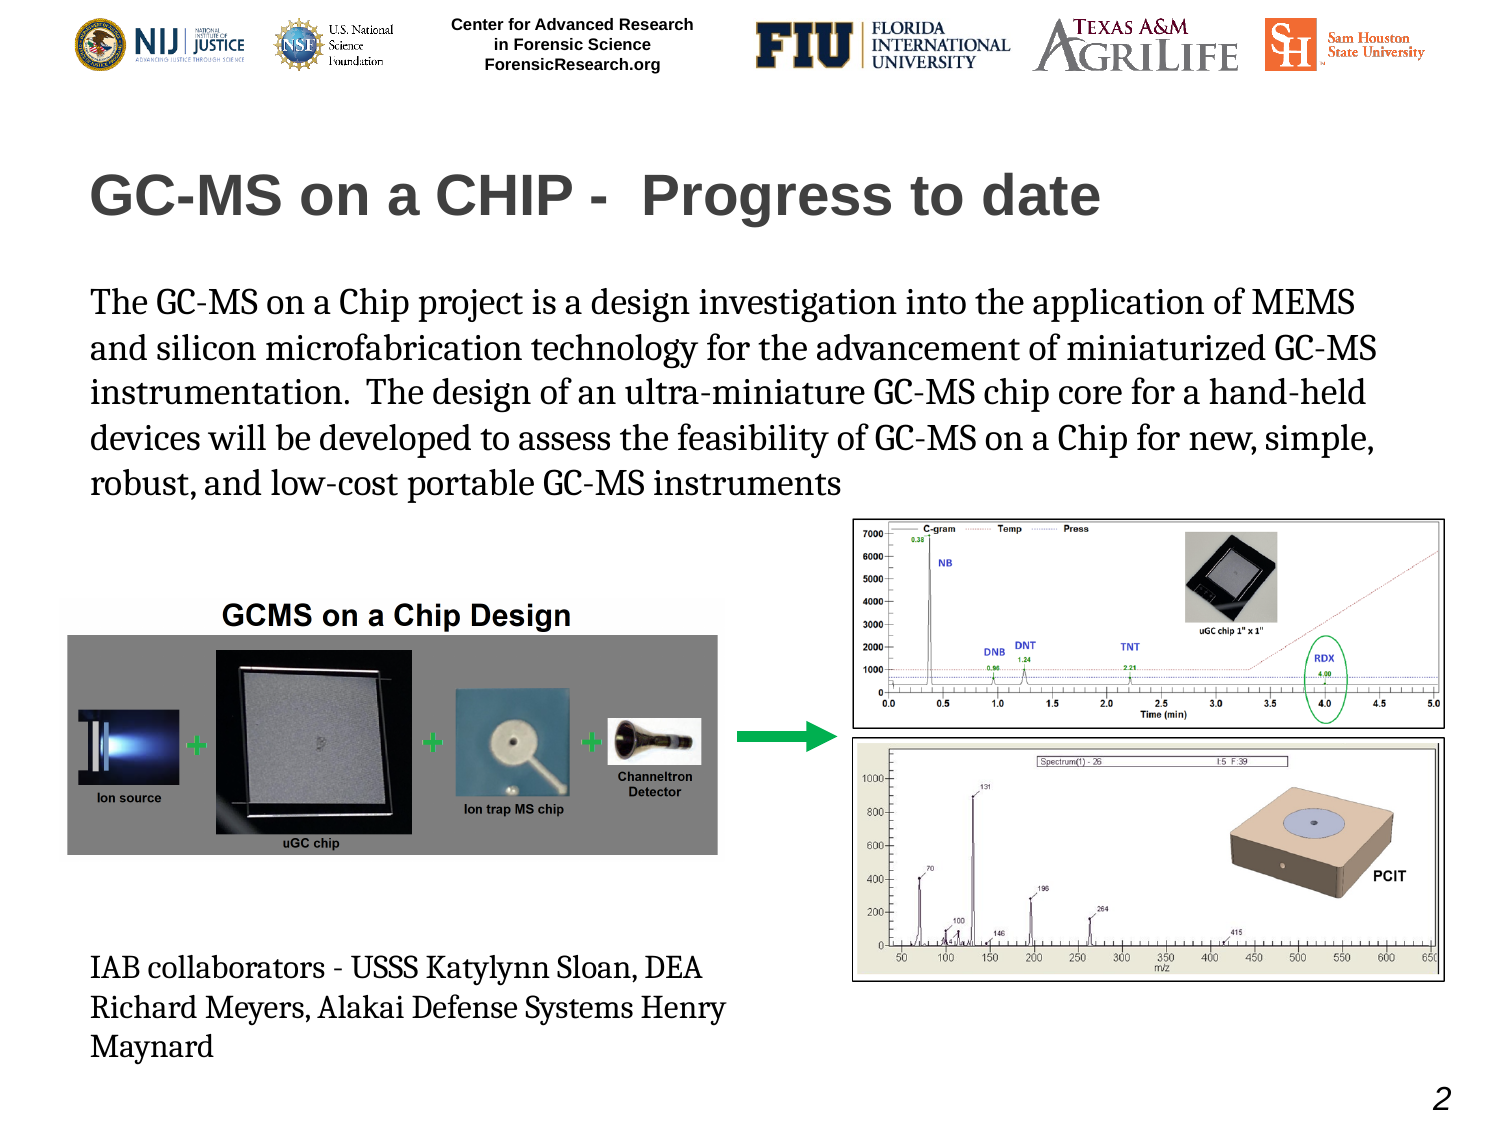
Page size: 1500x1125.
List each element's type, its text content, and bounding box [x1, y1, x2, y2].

picture [74, 18, 244, 71]
picture [753, 18, 1013, 71]
text_box IAB collaborators - USSS Katylynn Sloan, DEA Richard Meyers, Alakai Defense Systems Henry Maynard [74, 937, 825, 1112]
title GC-MS on a CHIP - Progress to date [75, 149, 1388, 240]
picture [1032, 18, 1238, 71]
picture [59, 598, 726, 862]
picture [1265, 18, 1425, 71]
list The GC-MS on a Chip project is a design investigation into the application of MEMS and silicon microfabrication technology for the advancement of miniaturized GC-MS instrumentation. The design of an ultra-miniature GC-MS chip core for a hand-held devices will be developed to assess the feasibility of GC-MS on a Chip for new, simple, robust, and low-cost portable GC-MS instruments [75, 270, 1425, 888]
picture [273, 18, 393, 71]
picture [848, 512, 1451, 987]
